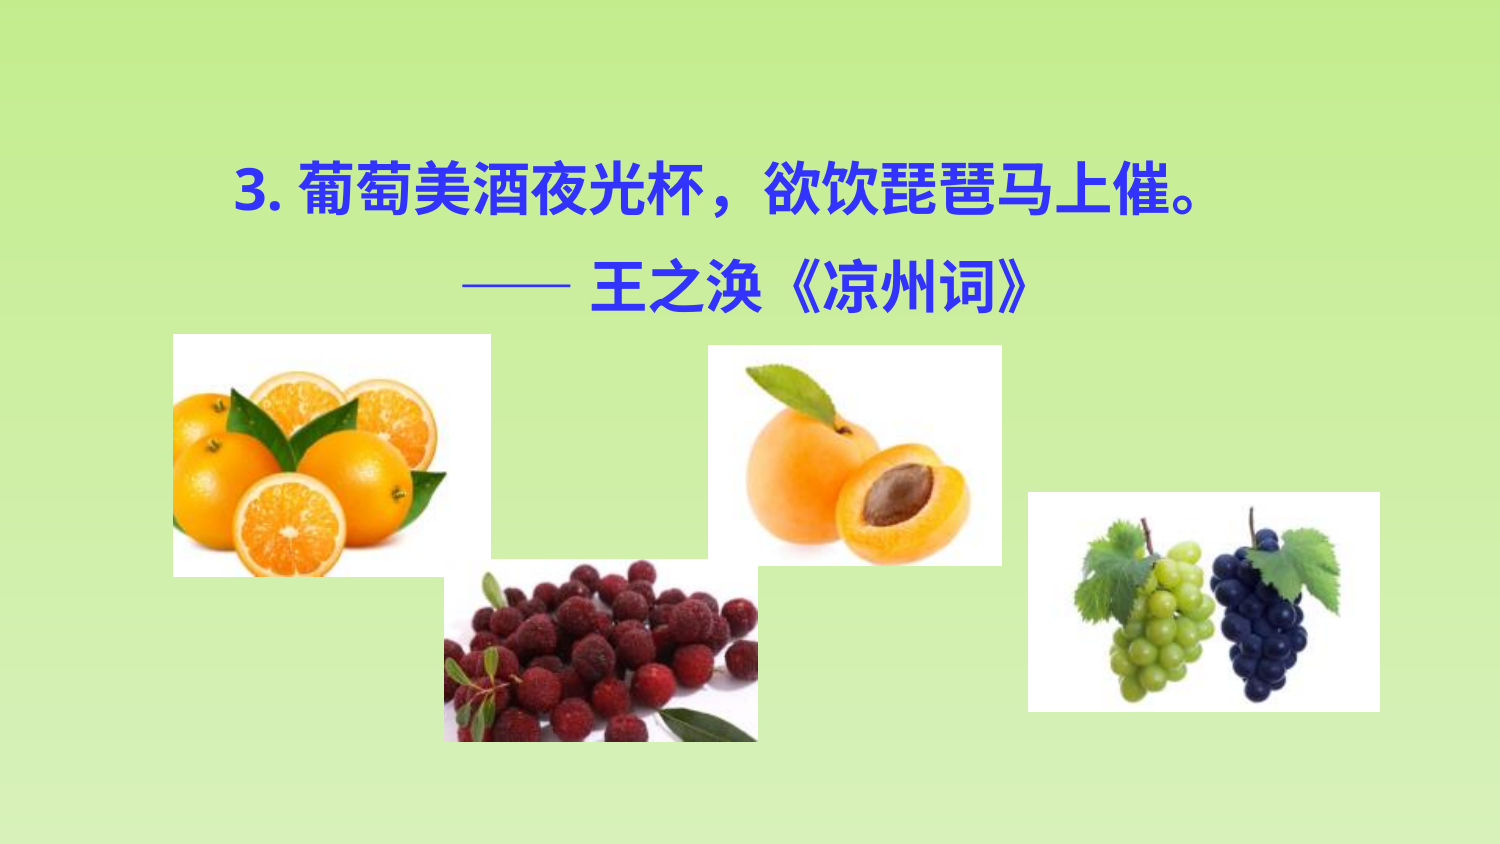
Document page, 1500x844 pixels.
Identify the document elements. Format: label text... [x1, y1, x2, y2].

picture [1027, 492, 1380, 712]
text_box 3.葡萄美酒夜光杯，欲饮琵琶马上催。 ——王之涣《凉州词》 [218, 116, 1325, 328]
picture [172, 333, 1002, 742]
